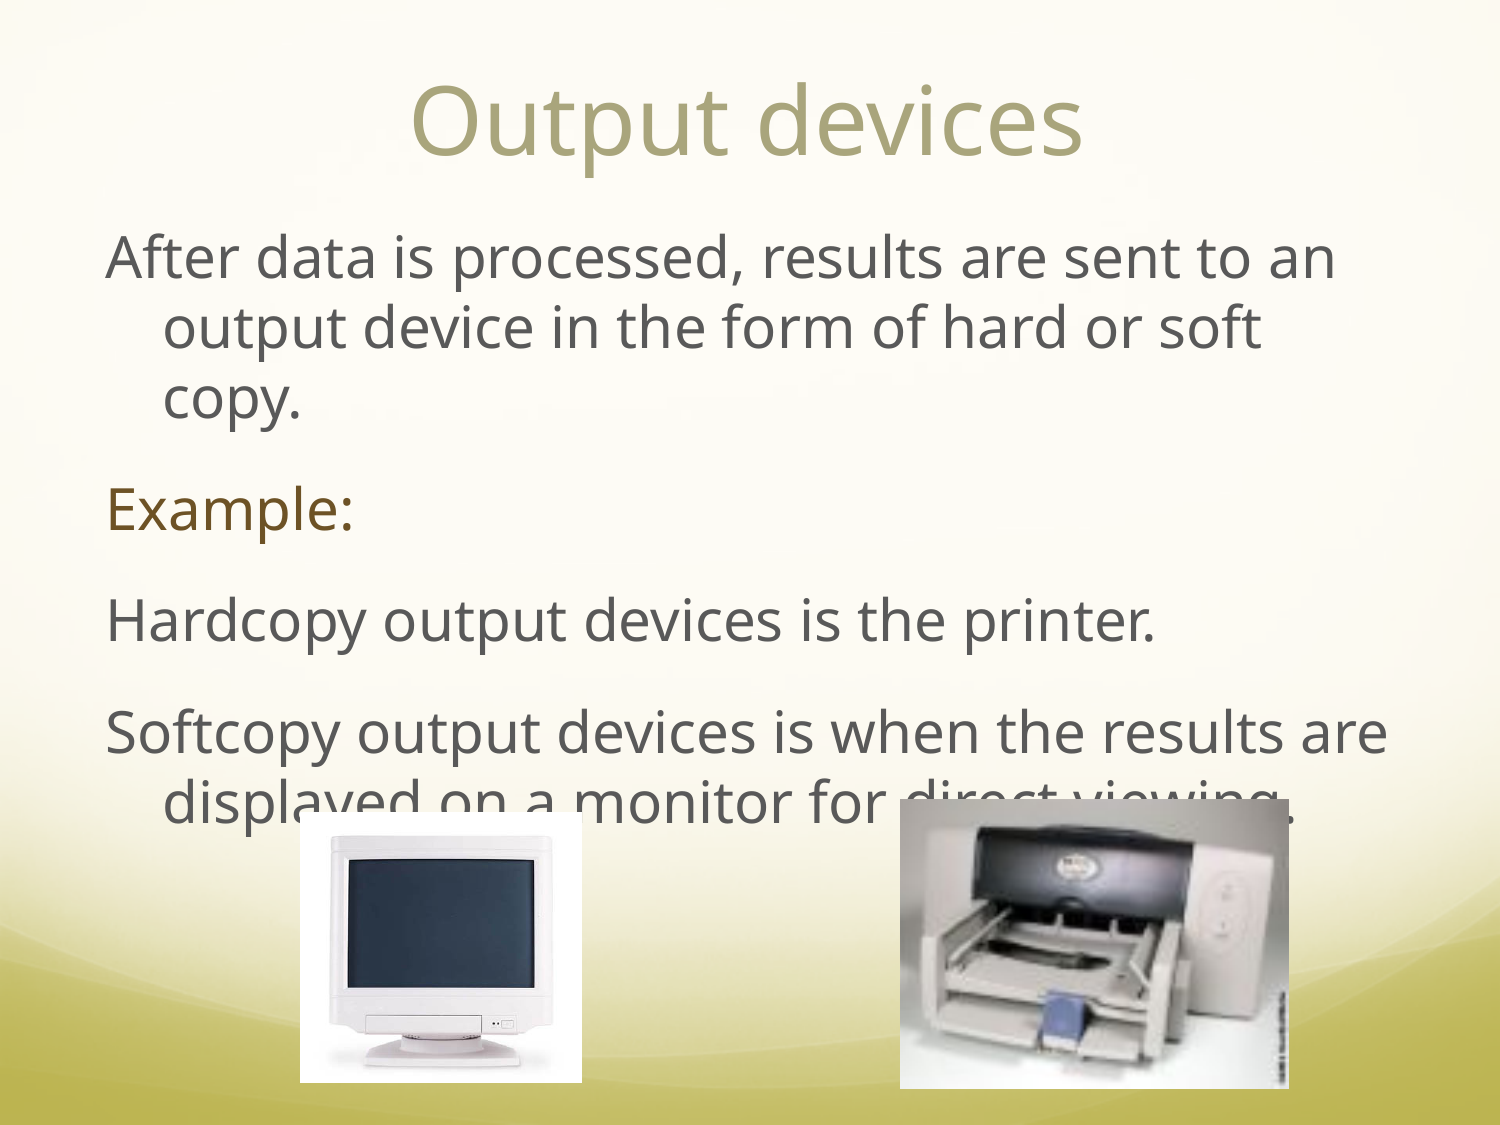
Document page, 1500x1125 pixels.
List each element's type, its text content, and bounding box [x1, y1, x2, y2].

picture [299, 811, 582, 1083]
list After data is processed, results are sent to an output device in the form of hard or soft copy. Example: Hardcopy output devices is the printer. Softcopy output devices is when the results are displayed on a monitor for direct viewing. [89, 212, 1410, 976]
title Output devices [87, 0, 1408, 182]
picture [899, 799, 1290, 1089]
